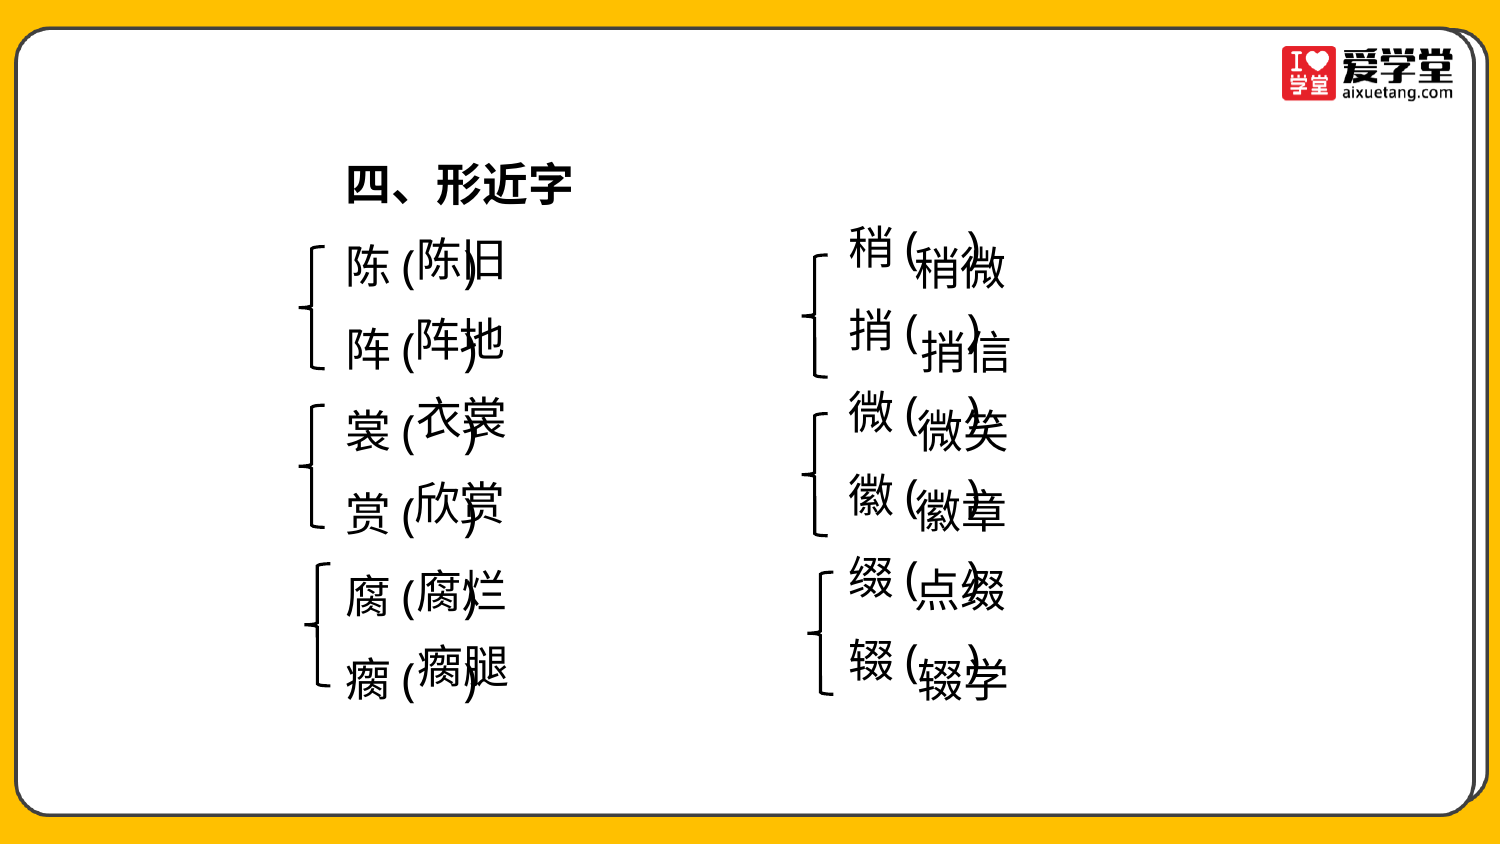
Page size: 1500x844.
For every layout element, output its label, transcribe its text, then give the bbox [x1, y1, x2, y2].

text_box [298, 404, 325, 528]
text_box 四、形近字 陈( ) 阵( ) 裳( ) 赏( ) 腐( ) 瘸( ) [330, 120, 629, 713]
text_box 瘸腿 [402, 630, 524, 700]
text_box 捎信 [905, 316, 1027, 386]
text_box [801, 254, 828, 378]
text_box 徽章 [900, 475, 1022, 546]
text_box 微笑 [903, 395, 1025, 466]
text_box [801, 413, 828, 537]
text_box 点缀 [900, 554, 1022, 624]
text_box 衣裳 [401, 382, 523, 453]
text_box 稍( ) 捎( ) 微( ) 徽( ) 缀( ) 辍( ) [833, 129, 1132, 694]
text_box [807, 571, 834, 695]
text_box 稍微 [900, 232, 1022, 302]
text_box 辍学 [903, 643, 1025, 714]
text_box [298, 246, 325, 370]
picture [0, 0, 1500, 844]
text_box [304, 563, 331, 687]
text_box 欣赏 [399, 467, 521, 537]
text_box 阵地 [399, 302, 521, 373]
text_box 腐烂 [401, 555, 523, 626]
text_box 陈旧 [401, 223, 523, 293]
